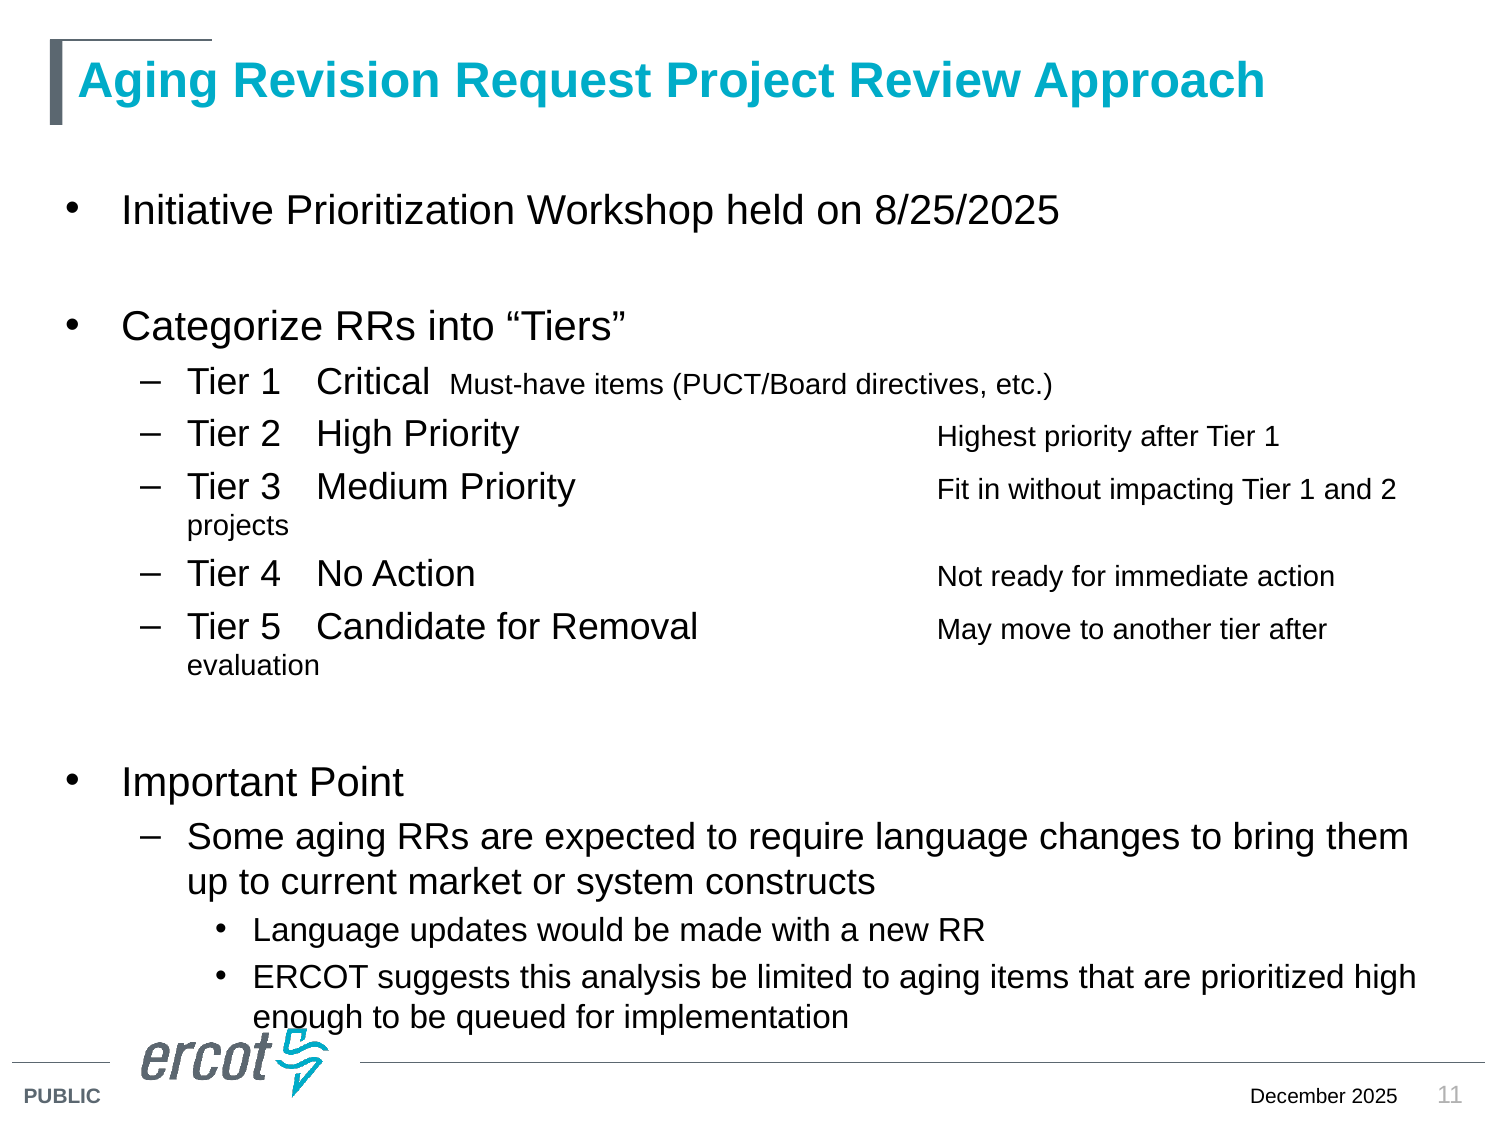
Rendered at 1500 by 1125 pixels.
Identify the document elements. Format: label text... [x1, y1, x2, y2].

slide_number 11 [1412, 1076, 1488, 1112]
title Aging Revision Request Project Review Approach [62, 39, 1300, 125]
picture [137, 1024, 332, 1100]
list Initiative Prioritization Workshop held on 8/25/2025 Categorize RRs into “Tiers” Tier 1 Critical Must-have items (PUCT/Board directives, etc.) Tier 2 High Priority Highest priority after Tier 1 Tier 3 Medium Priority Fit in without impacting Tier 1 and 2 projects Tier 4 No Action Not ready for immediate action Tier 5 Candidate for Removal May move to another tier after evaluation Important Point Some aging RRs are expected to require language changes to bring them up to current market or system constructs Language updates would be made with a new RR ERCOT suggests this analysis be limited to aging items that are prioritized high enough to be queued for implementation [50, 174, 1475, 1000]
